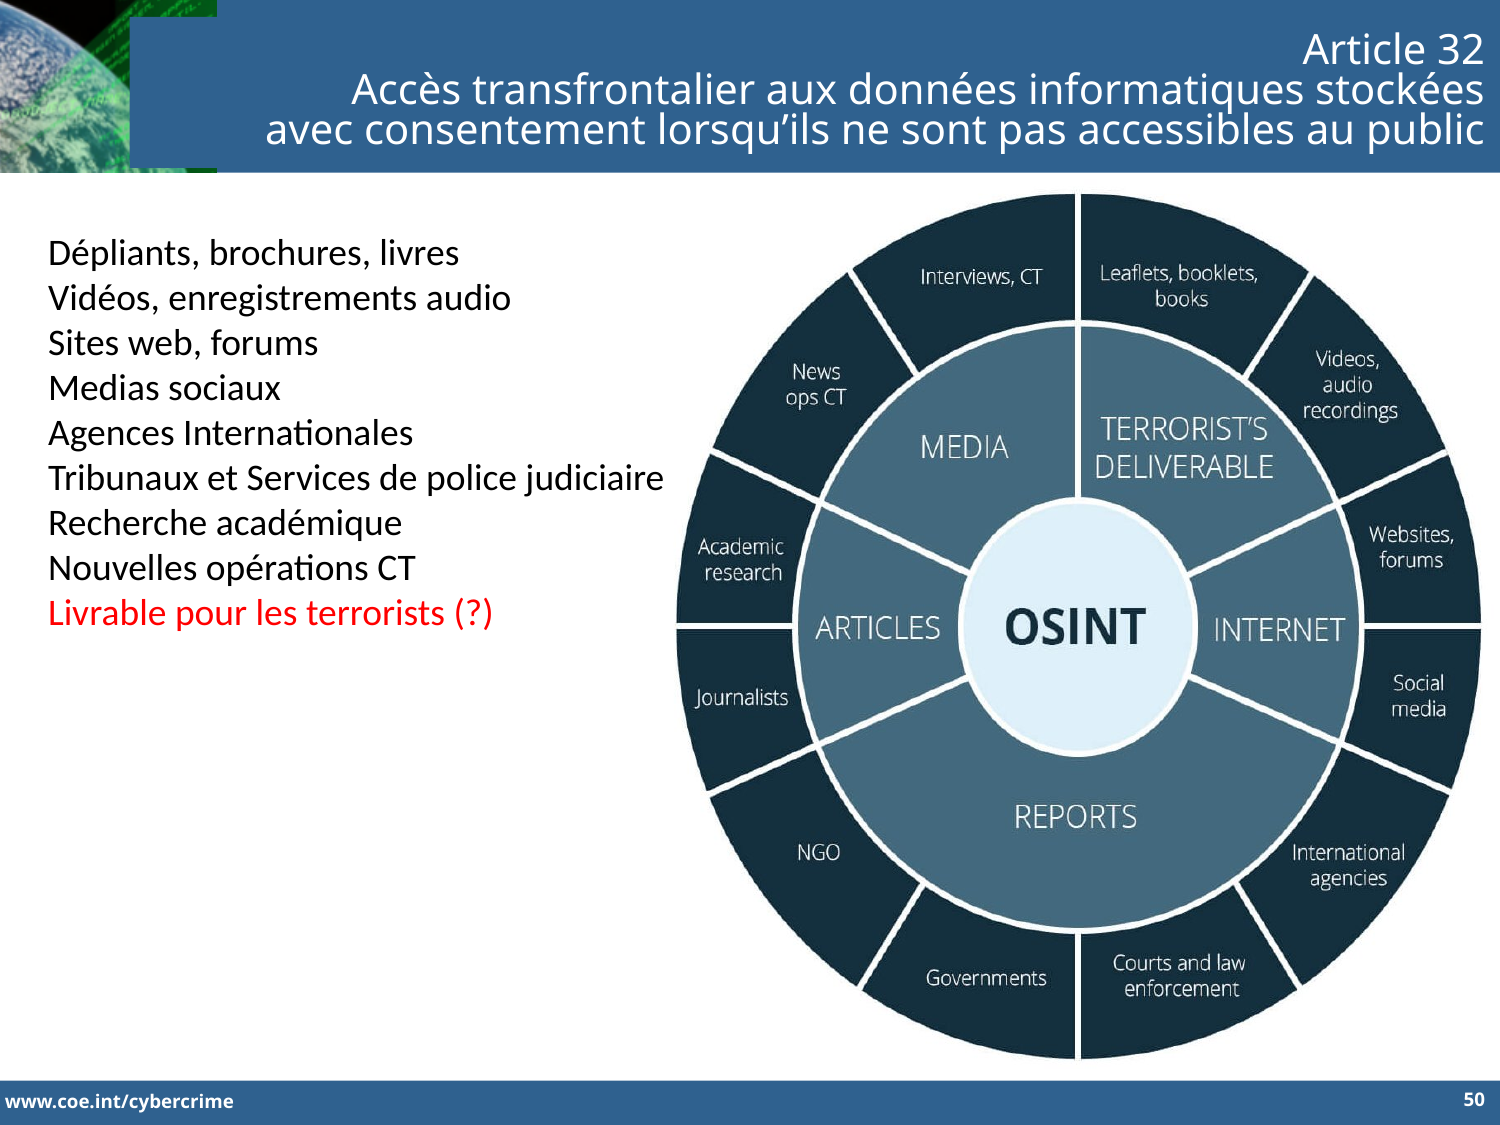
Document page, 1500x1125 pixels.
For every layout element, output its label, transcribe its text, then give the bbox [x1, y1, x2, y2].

text_box Article 32 Accès transfrontalier aux données informatiques stockées avec consentement lorsqu’ils ne sont pas accessibles au public [128, 16, 1500, 169]
picture [633, 179, 1500, 1069]
slide_number 50 [1149, 1079, 1500, 1125]
text_box Dépliants, brochures, livres Vidéos, enregistrements audio Sites web, forums Medias sociaux Agences Internationales Tribunaux et Services de police judiciaire Recherche académique Nouvelles opérations CT Livrable pour les terrorists (?) [33, 220, 633, 686]
picture [0, 1, 217, 173]
